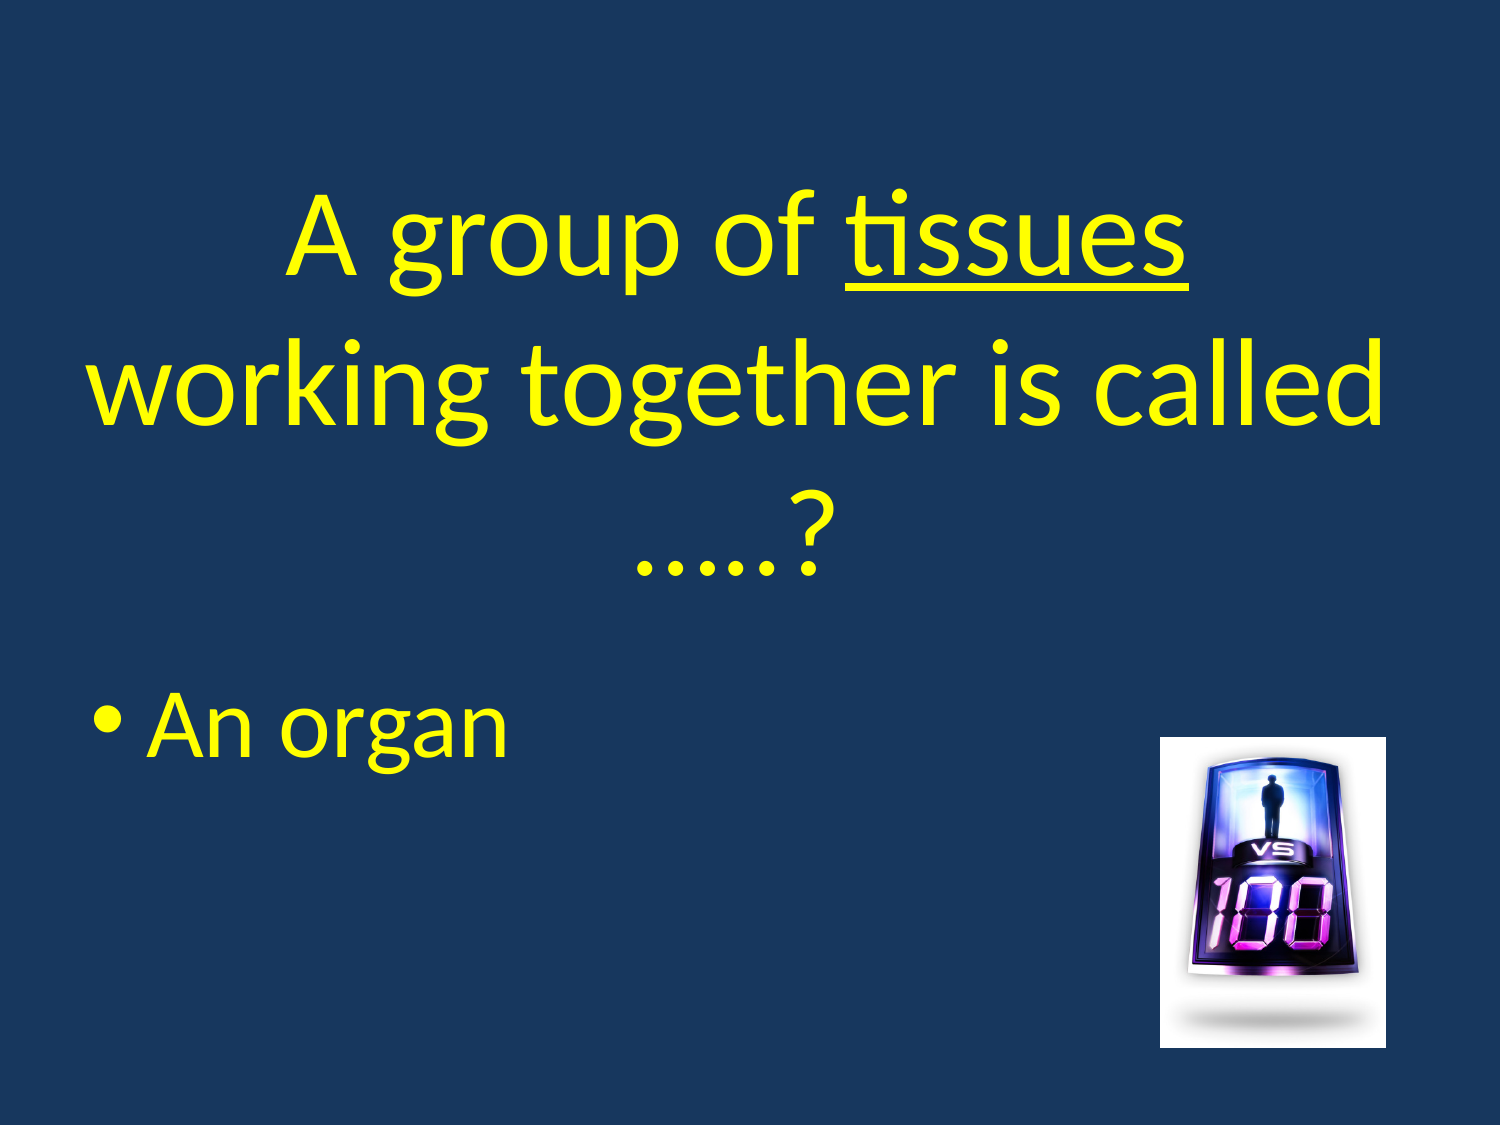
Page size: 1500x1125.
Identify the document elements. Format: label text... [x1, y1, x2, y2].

title A group of tissues working together is called …..? [62, 50, 1413, 700]
picture [1160, 737, 1386, 1049]
list An organ [75, 650, 1425, 825]
